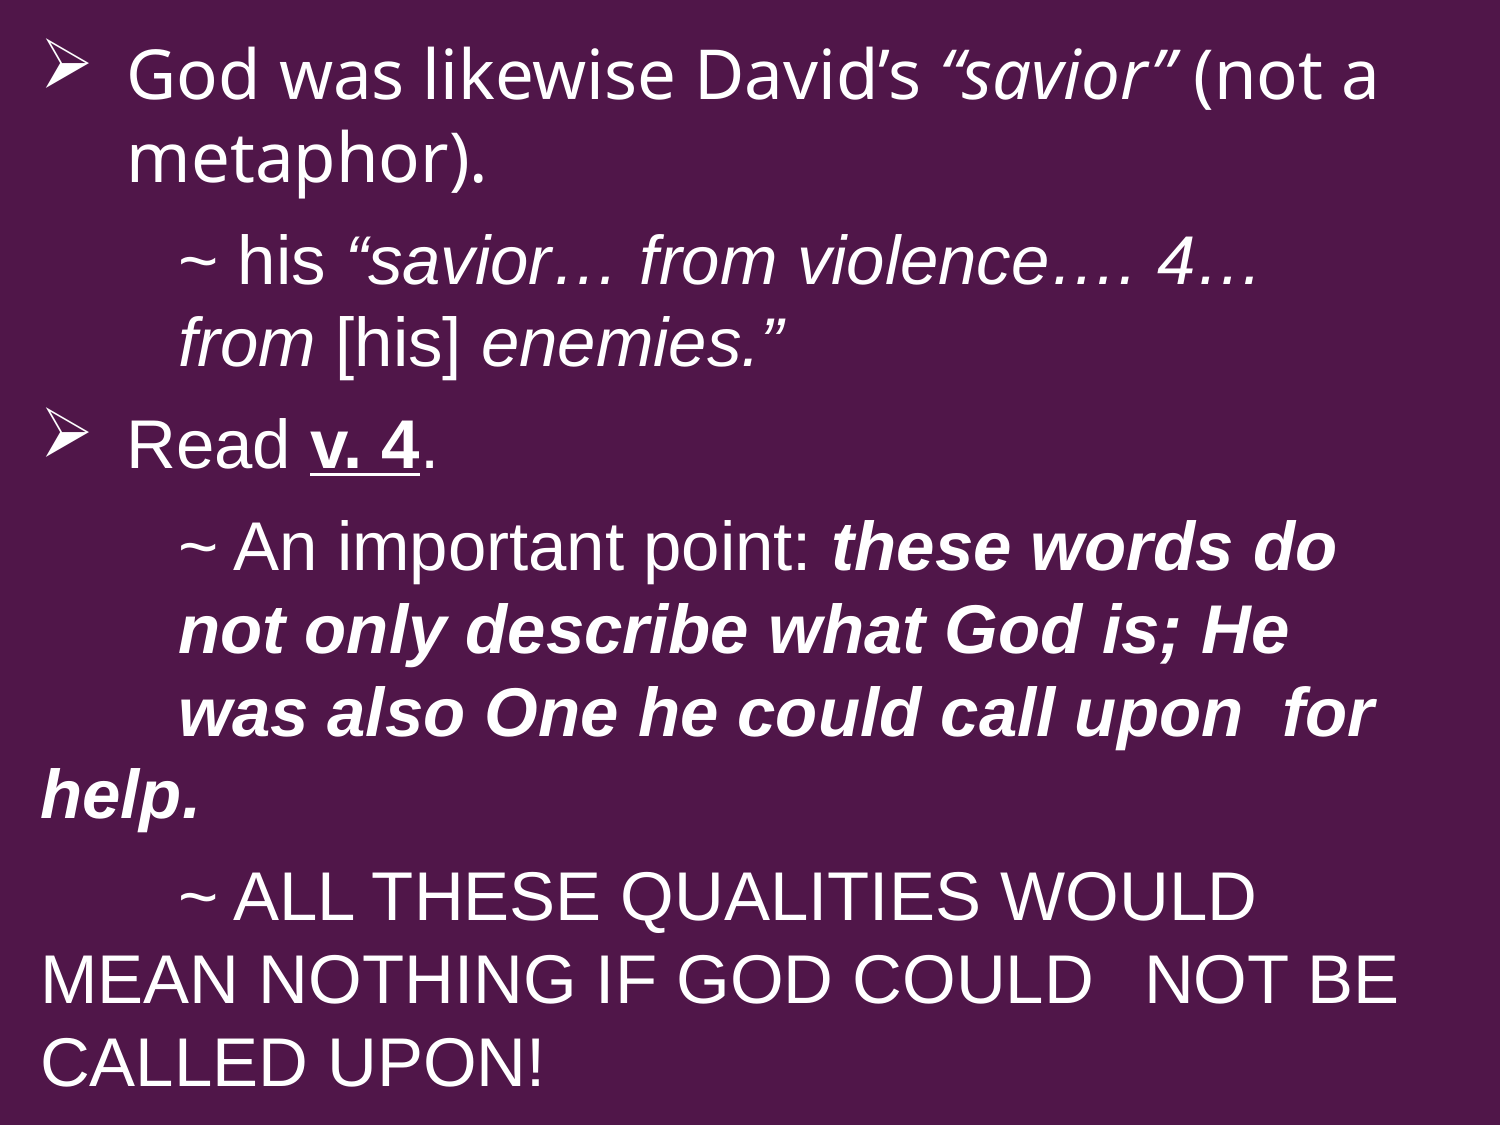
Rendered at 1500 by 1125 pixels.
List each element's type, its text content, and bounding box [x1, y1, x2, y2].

subtitle God was likewise David’s “savior” (not a metaphor). ~ his “savior… from violence…. 4… from [his] enemies.” Read v. 4. ~ An important point: these words do not only describe what God is; He was also One he could call upon for help. ~ ALL THESE QUALITIES WOULD MEAN NOTHING IF GOD COULD NOT BE CALLED UPON! [25, 23, 1473, 1112]
